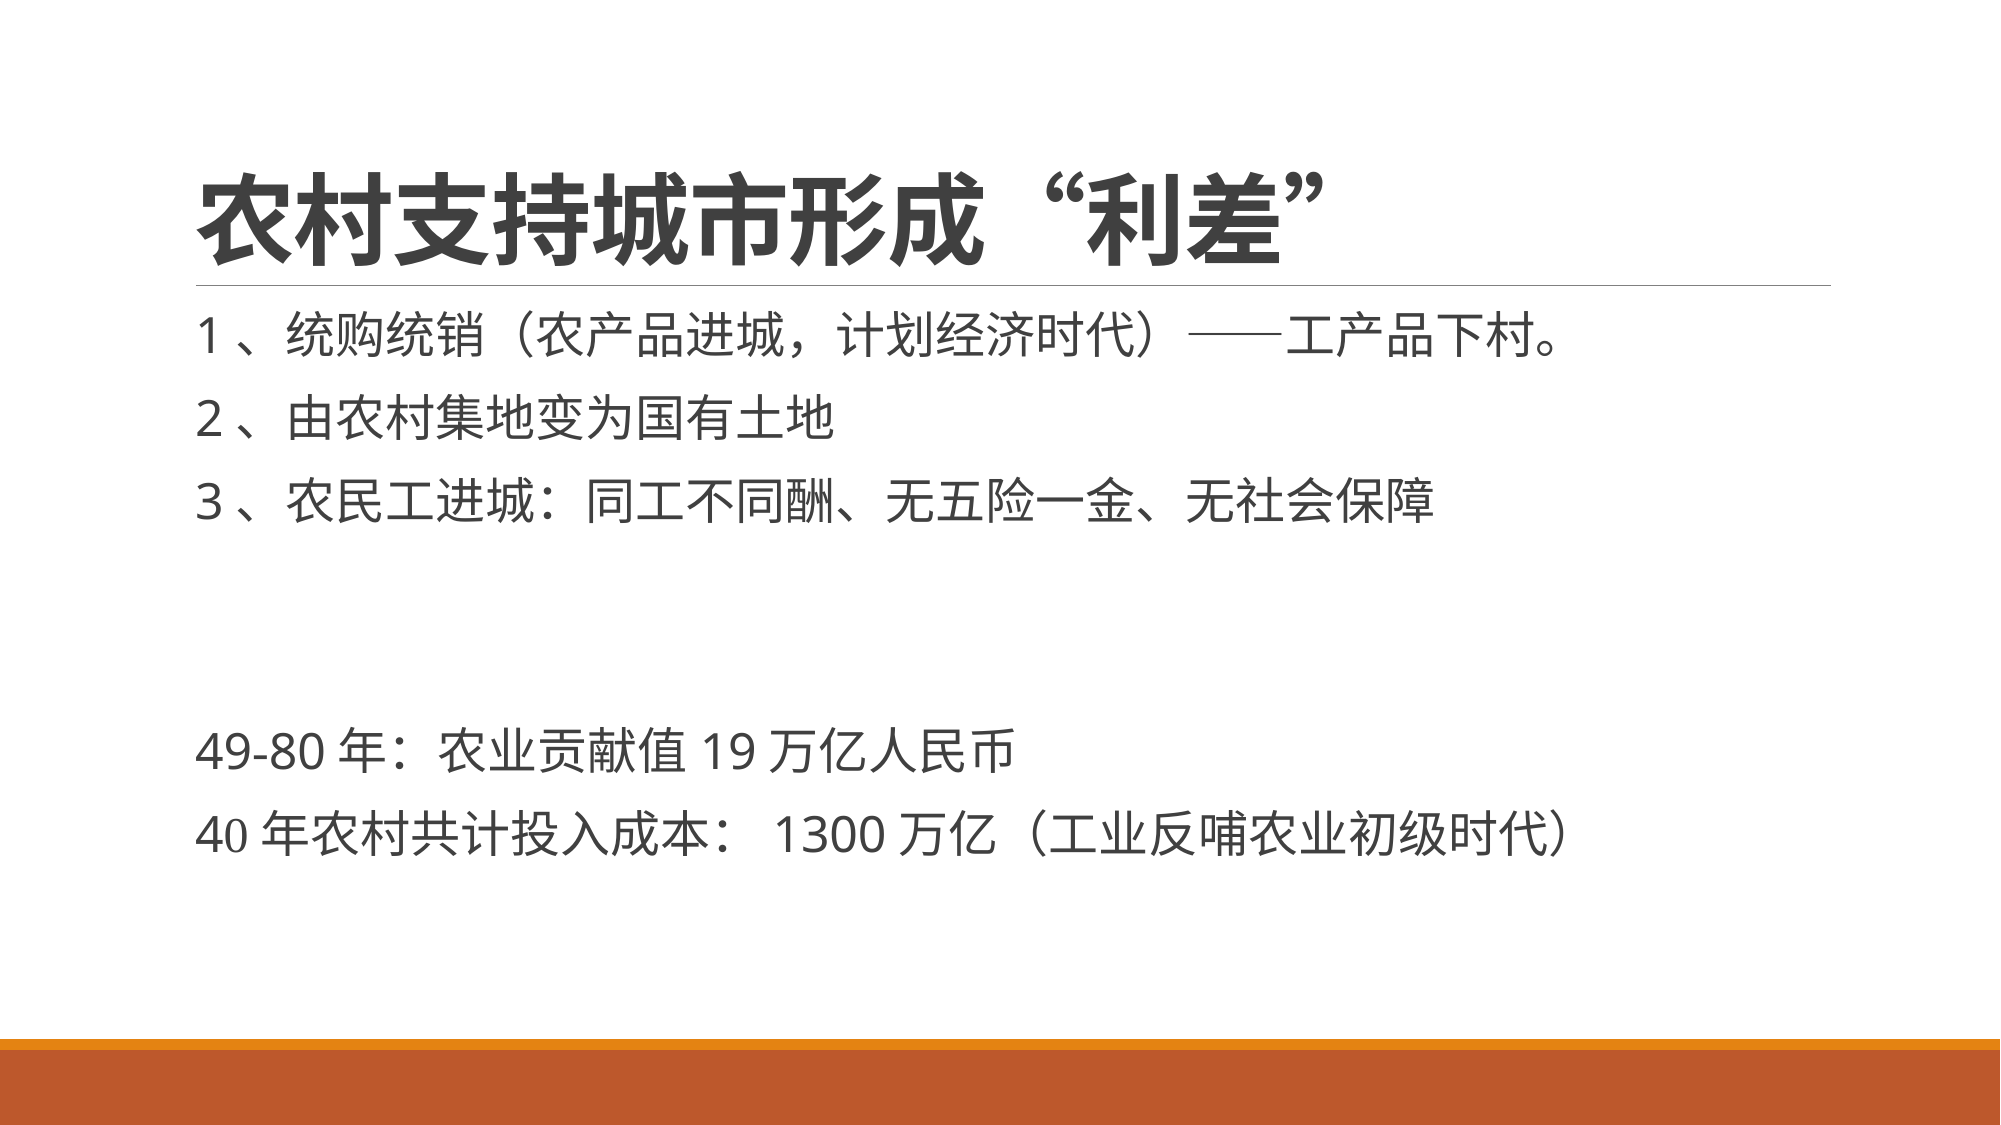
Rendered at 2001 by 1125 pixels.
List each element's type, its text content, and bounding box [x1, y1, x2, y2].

list 1、统购统销（农产品进城，计划经济时代）——工产品下村。 2、由农村集地变为国有土地 3、农民工进城：同工不同酬、无五险一金、无社会保障 49-80年：农业贡献值19万亿人民币 40年农村共计投入成本：1300万亿（工业反哺农业初级时代） [180, 302, 1830, 963]
title 农村支持城市形成“利差” [180, 47, 1830, 285]
